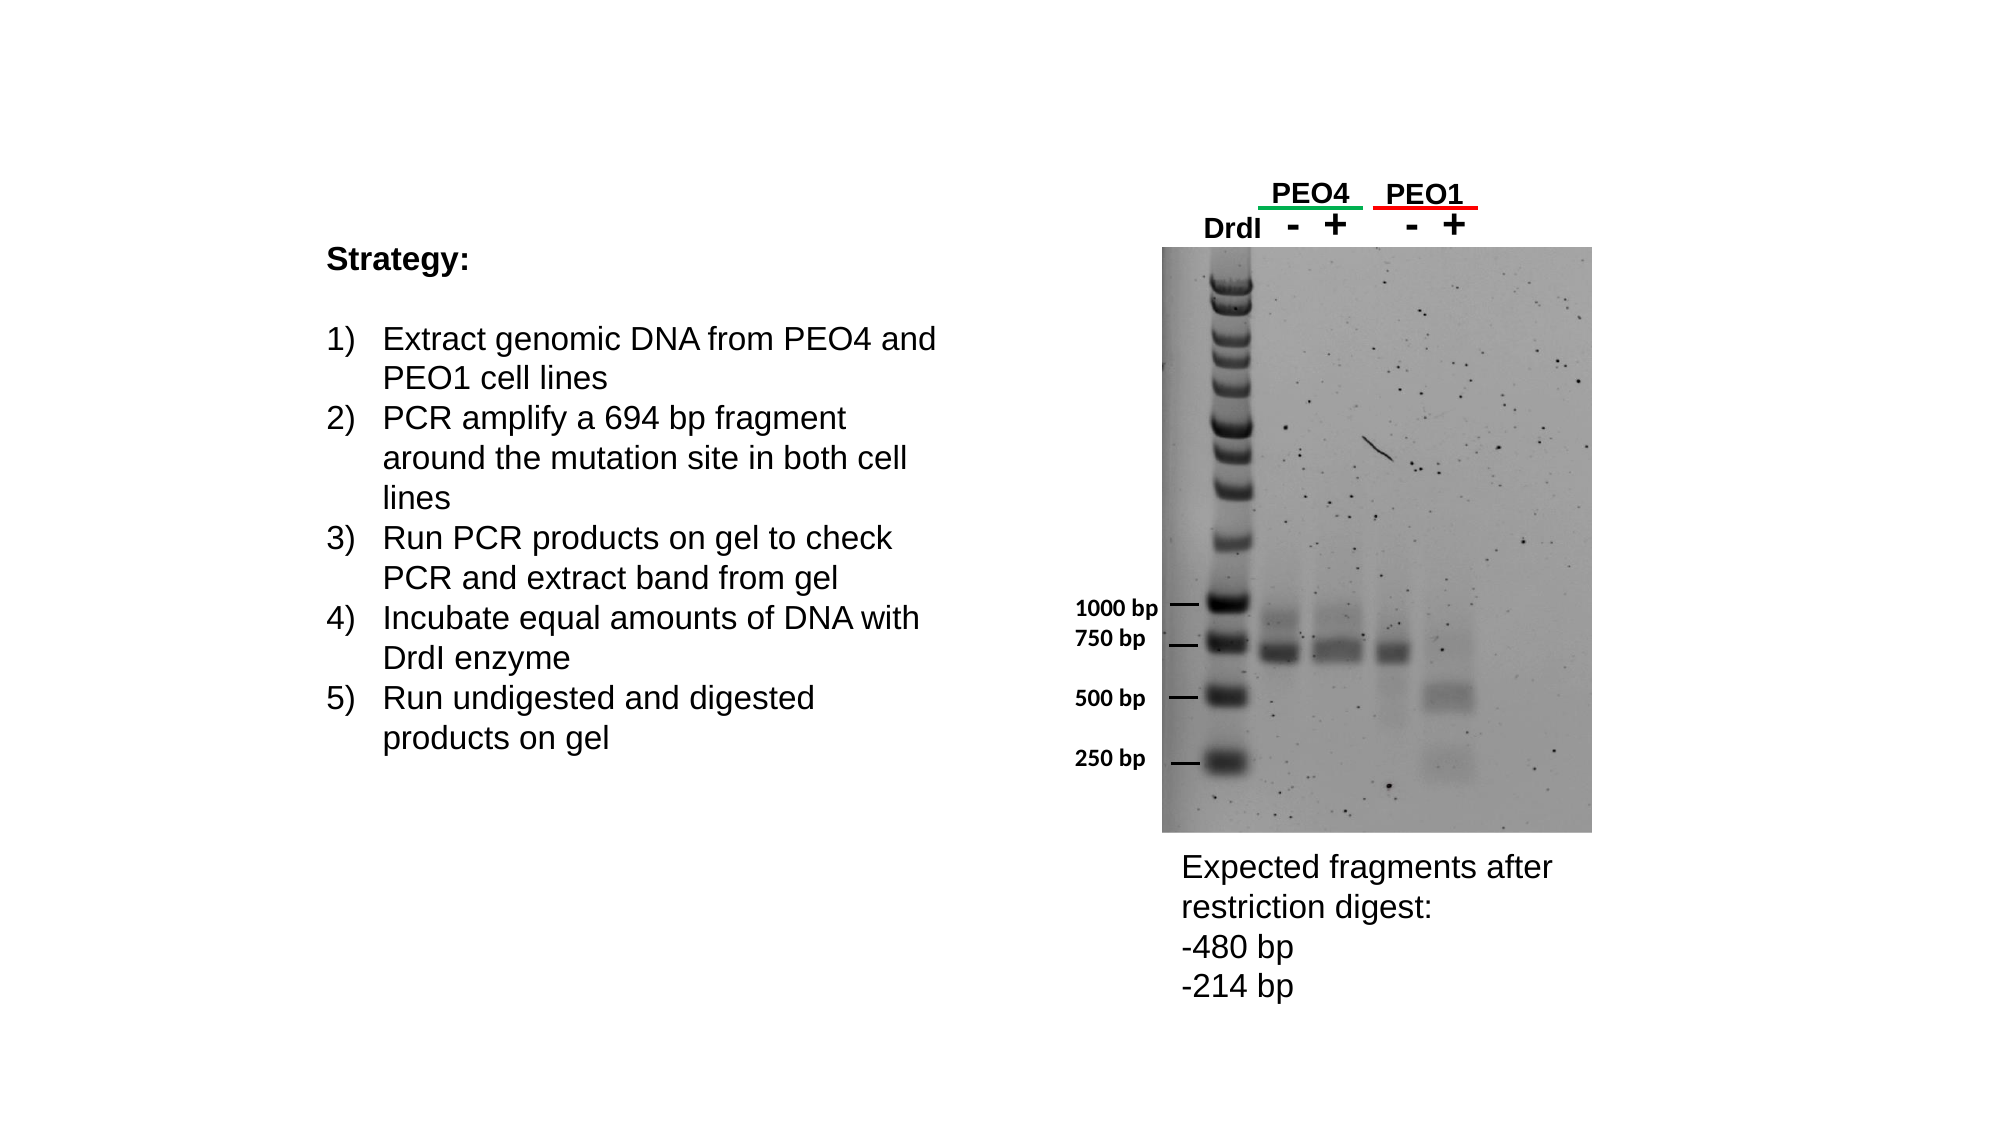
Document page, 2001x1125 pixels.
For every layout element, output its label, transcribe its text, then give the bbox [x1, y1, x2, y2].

picture [1162, 247, 1592, 833]
text_box Expected fragments after restriction digest: -480 bp -214 bp [1166, 837, 1575, 1012]
text_box 1000 bp 750 bp 500 bp 250 bp [1060, 584, 1162, 779]
text_box DrdI [1188, 202, 1271, 247]
text_box PEO1 [1371, 167, 1479, 189]
text_box Strategy: Extract genomic DNA from PEO4 and PEO1 cell lines PCR amplify a 694 bp fragment around the mutation site in both cell lines Run PCR products on gel to check PCR and extract band from gel Incubate equal amounts of DNA with DrdI enzyme Run undigested and digested products on gel [311, 229, 968, 764]
text_box - + - + [1271, 189, 1482, 247]
text_box PEO4 [1256, 167, 1365, 202]
